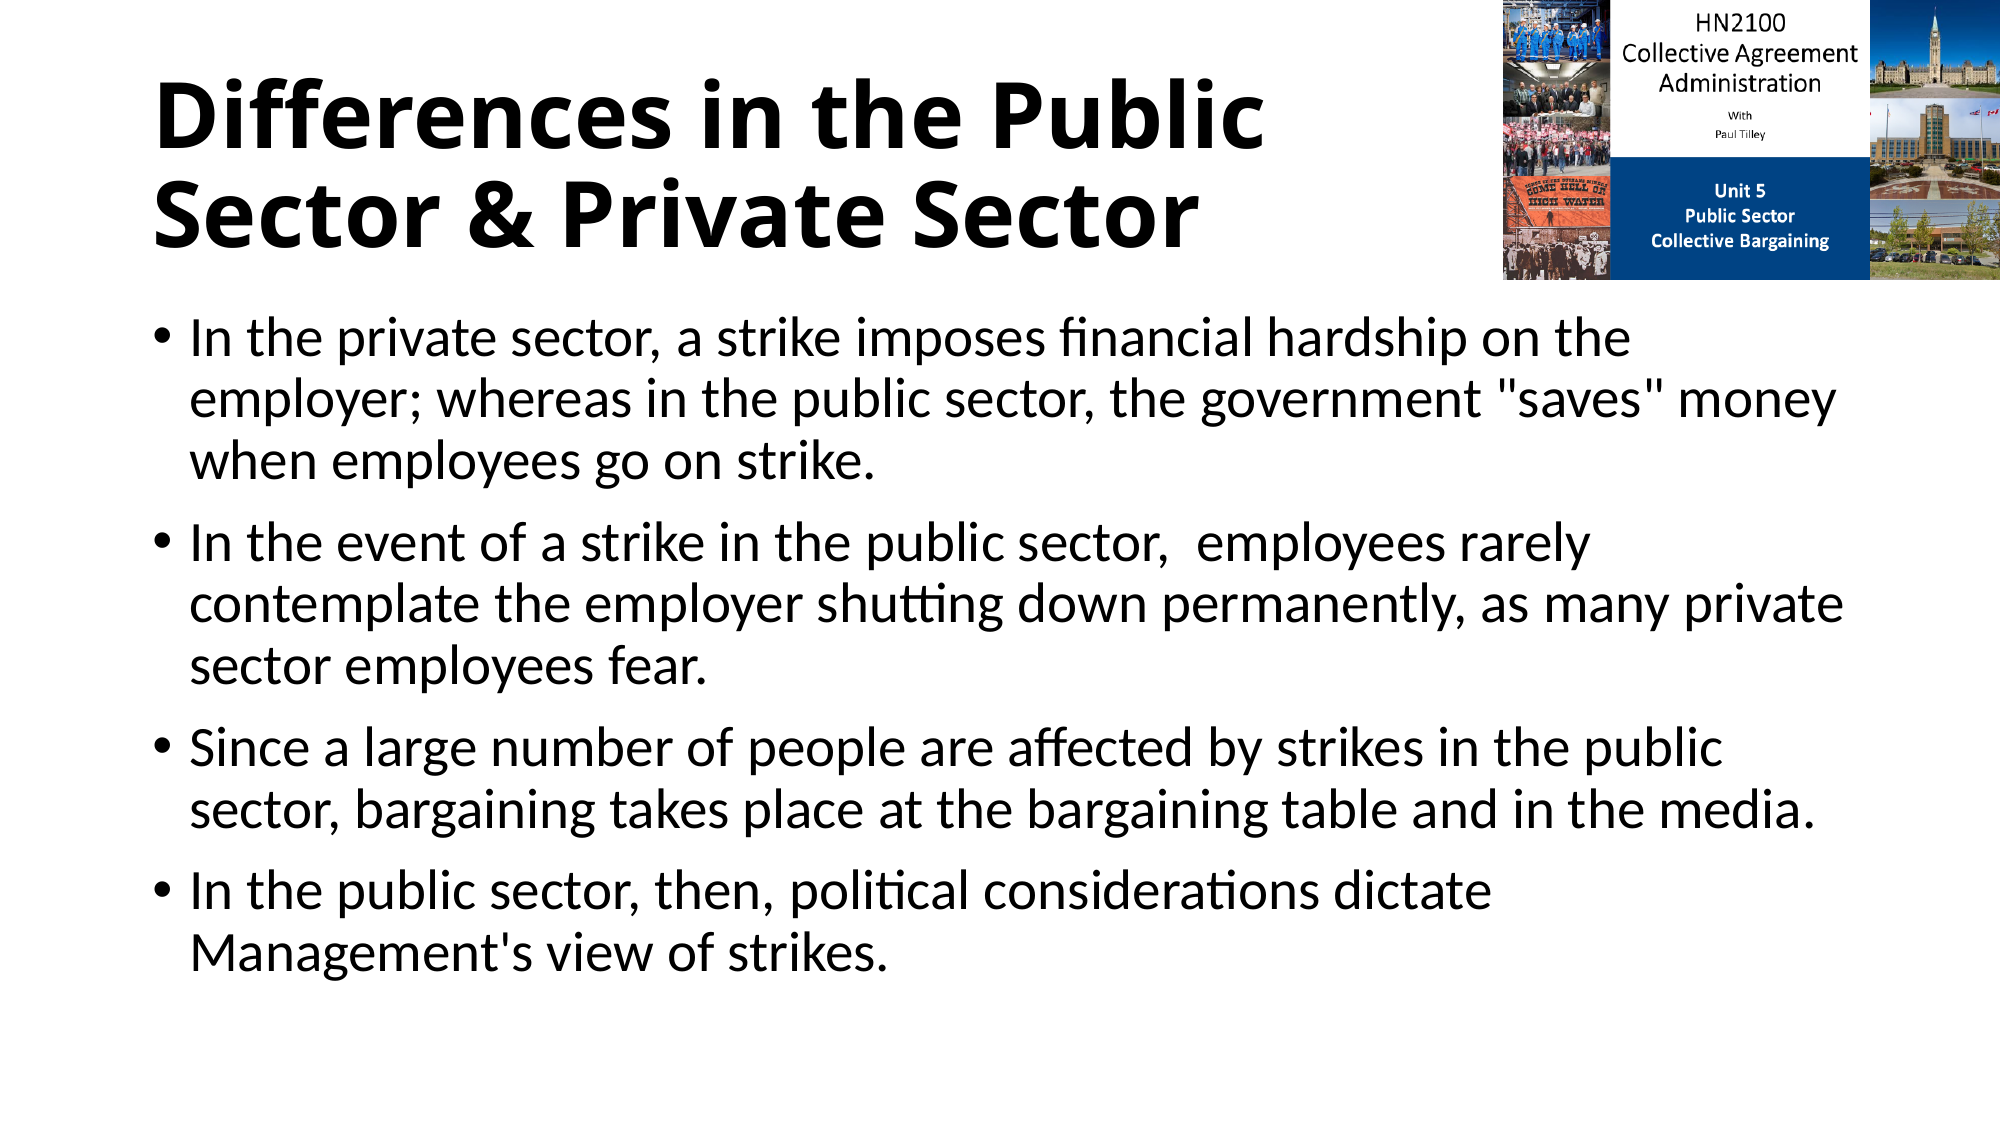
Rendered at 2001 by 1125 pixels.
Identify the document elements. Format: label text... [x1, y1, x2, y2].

list In the private sector, a strike imposes financial hardship on the employer; whereas in the public sector, the government "saves" money when employees go on strike. In the event of a strike in the public sector, employees rarely contemplate the employer shutting down permanently, as many private sector employees fear. Since a large number of people are affected by strikes in the public sector, bargaining takes place at the bargaining table and in the media. In the public sector, then, political considerations dictate Management's view of strikes. [137, 299, 1863, 1014]
title Differences in the Public Sector & Private Sector [137, 59, 1488, 278]
picture [1503, 0, 2000, 280]
